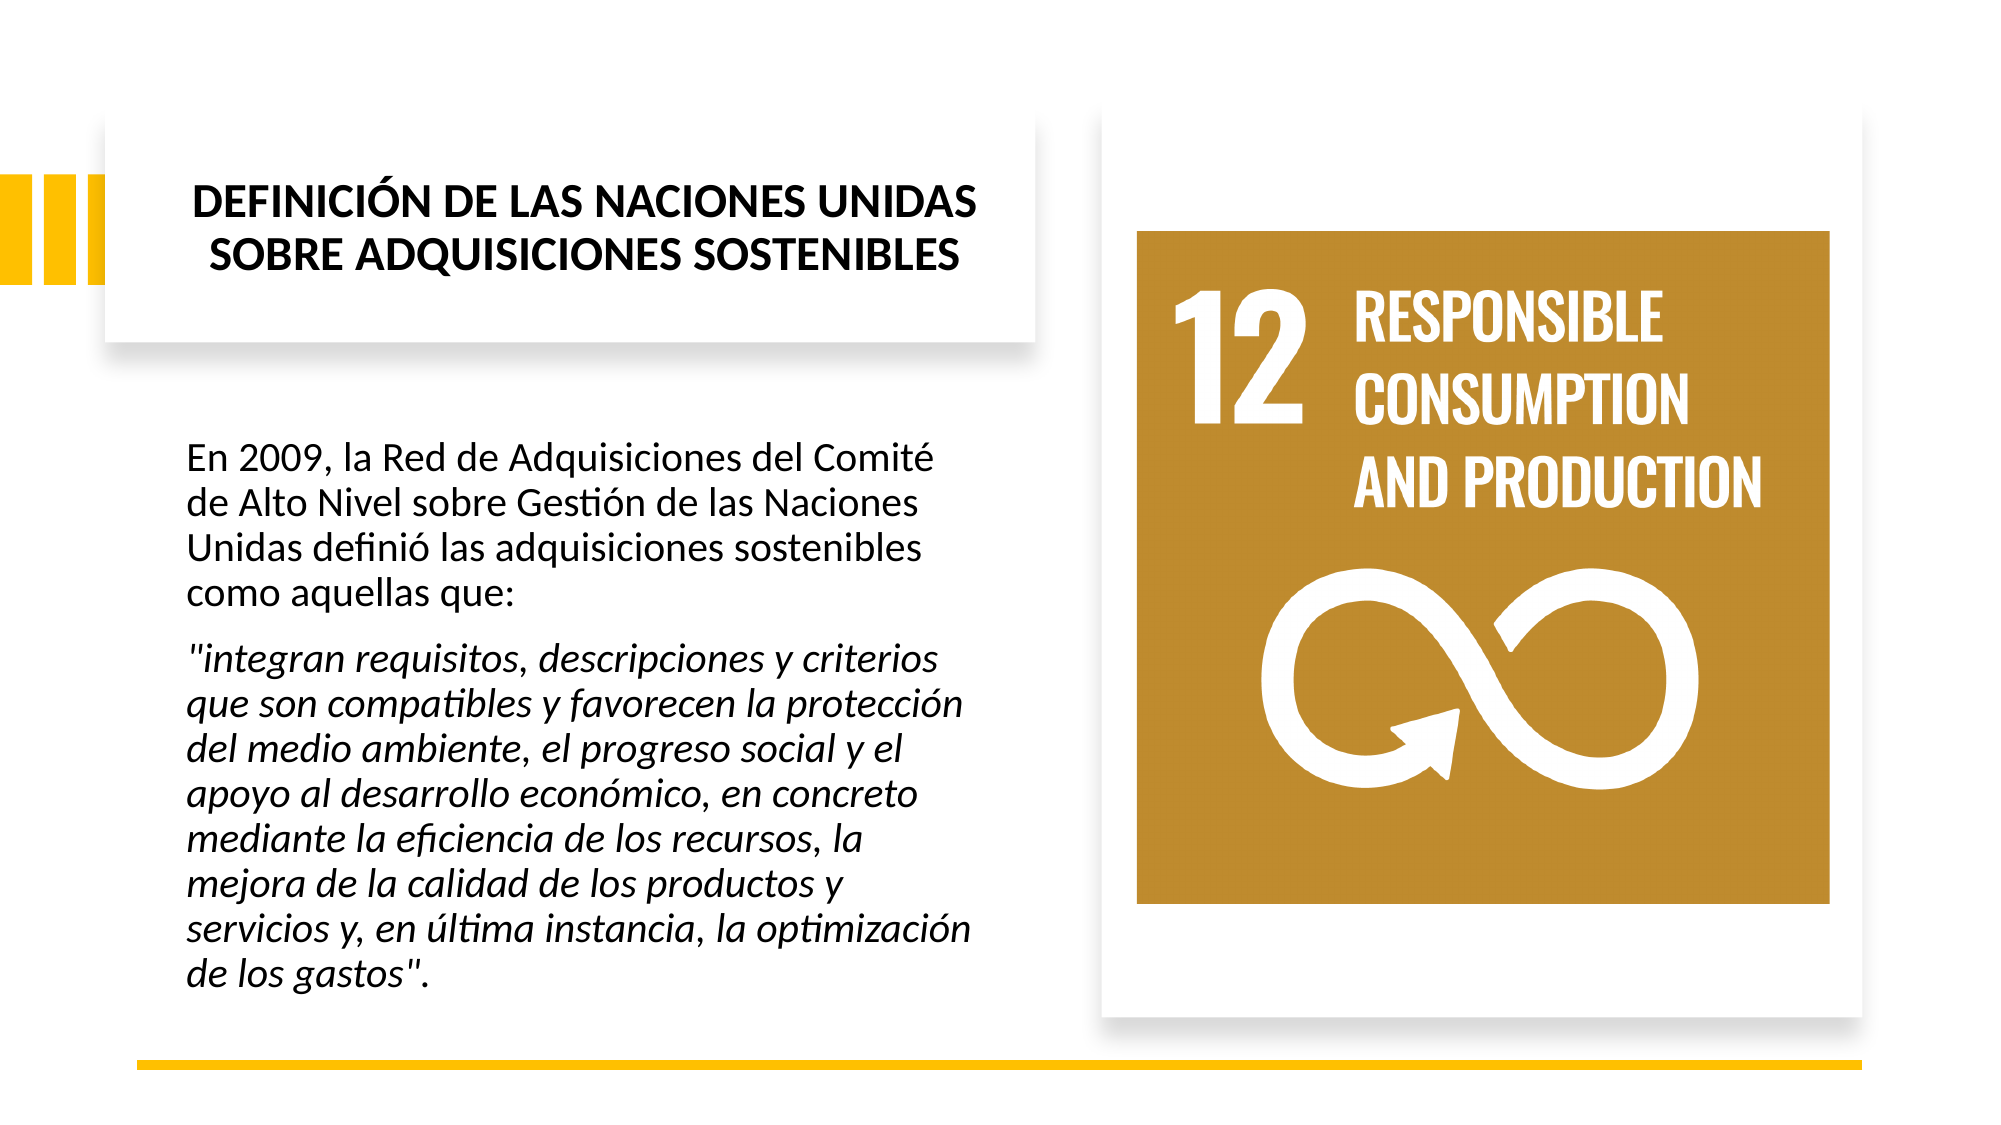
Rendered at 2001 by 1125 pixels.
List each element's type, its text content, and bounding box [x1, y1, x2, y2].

picture [1136, 231, 1830, 904]
text_box [104, 107, 1037, 343]
list En 2009, la Red de Adquisiciones del Comité de Alto Nivel sobre Gestión de las Naciones Unidas definió las adquisiciones sostenibles como aquellas que: "integran requisitos, descripciones y criterios que son compatibles y favorecen la protección del medio ambiente, el progreso social y el apoyo al desarrollo económico, en concreto mediante la eficiencia de los recursos, la mejora de la calidad de los productos y servicios y, en última instancia, la optimización de los gastos". [171, 414, 991, 1018]
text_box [0, 174, 120, 285]
text_box [1101, 99, 1863, 1018]
text_box [0, 0, 2000, 1125]
title DEFINICIÓN DE LAS NACIONES UNIDAS SOBRE ADQUISICIONES SOSTENIBLES [171, 143, 1000, 314]
